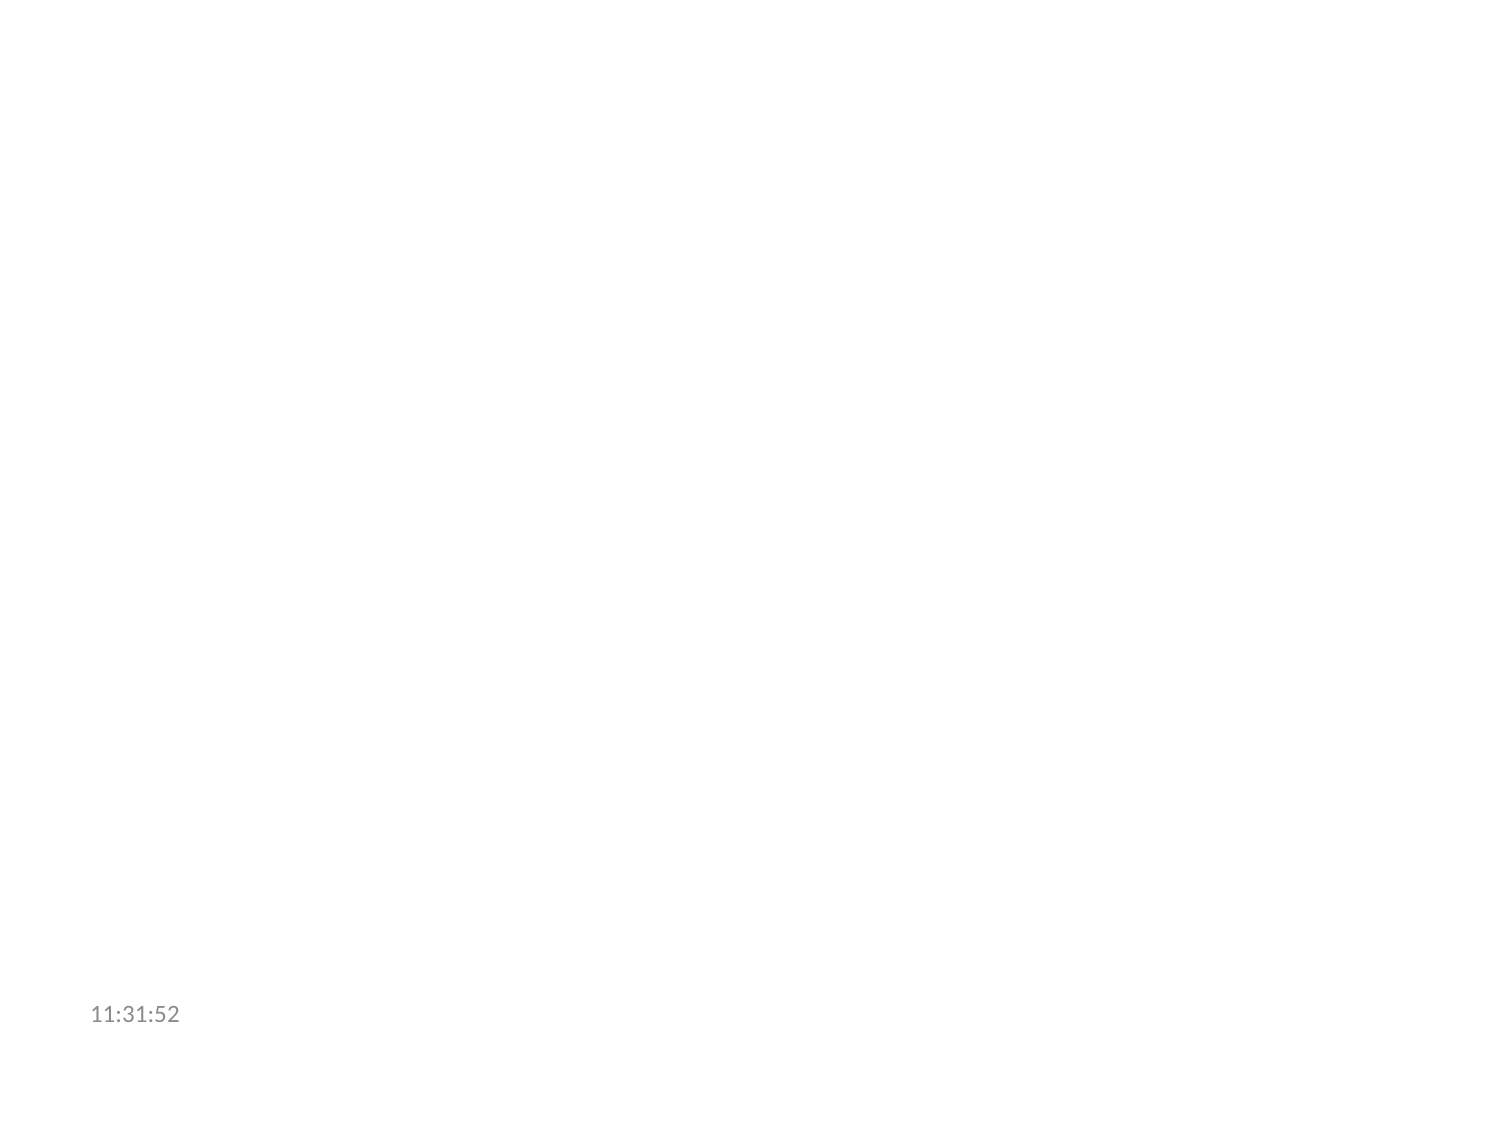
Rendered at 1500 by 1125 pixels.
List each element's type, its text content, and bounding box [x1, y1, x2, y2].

text_box 15:35:09 [75, 982, 425, 1043]
